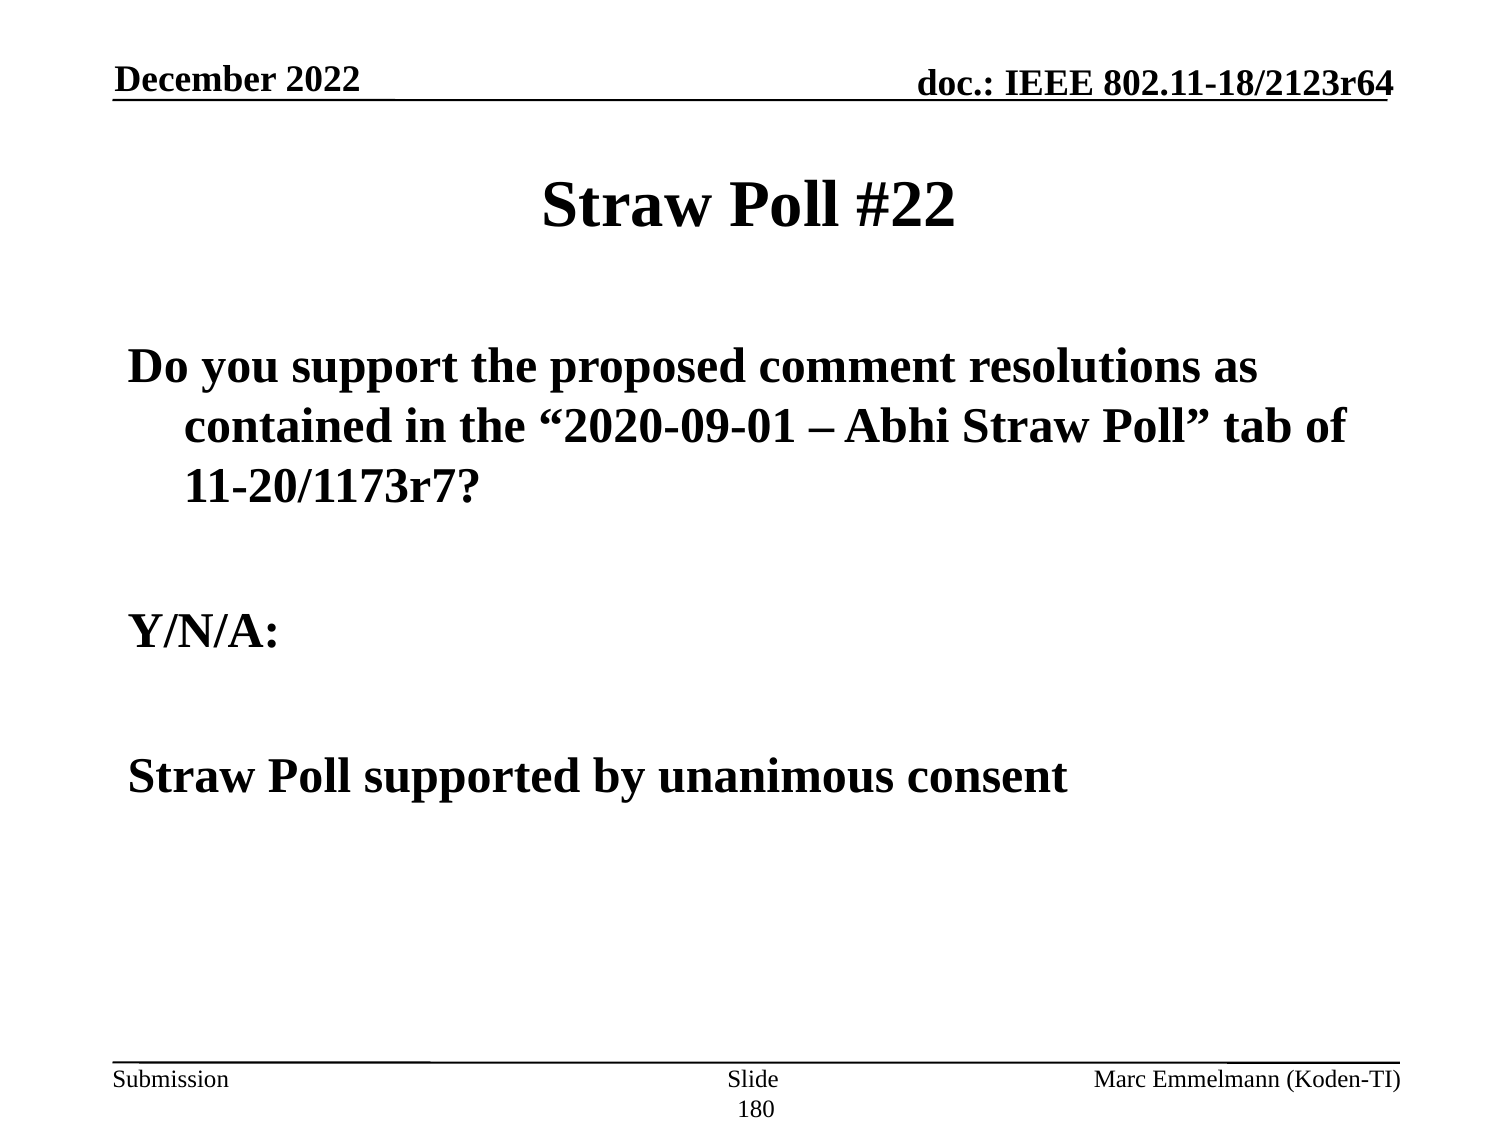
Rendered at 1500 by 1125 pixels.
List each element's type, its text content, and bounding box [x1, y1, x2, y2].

footer Marc Emmelmann (Koden-TI) [878, 1061, 1402, 1093]
slide_number Slide 180 [712, 1061, 800, 1123]
title Straw Poll #22 [112, 112, 1388, 288]
list Do you support the proposed comment resolutions as contained in the “2020-09-01 – Abhi Straw Poll” tab of 11-20/1173r7? Y/N/A: Straw Poll supported by unanimous consent [112, 324, 1388, 1000]
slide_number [114, 54, 423, 100]
